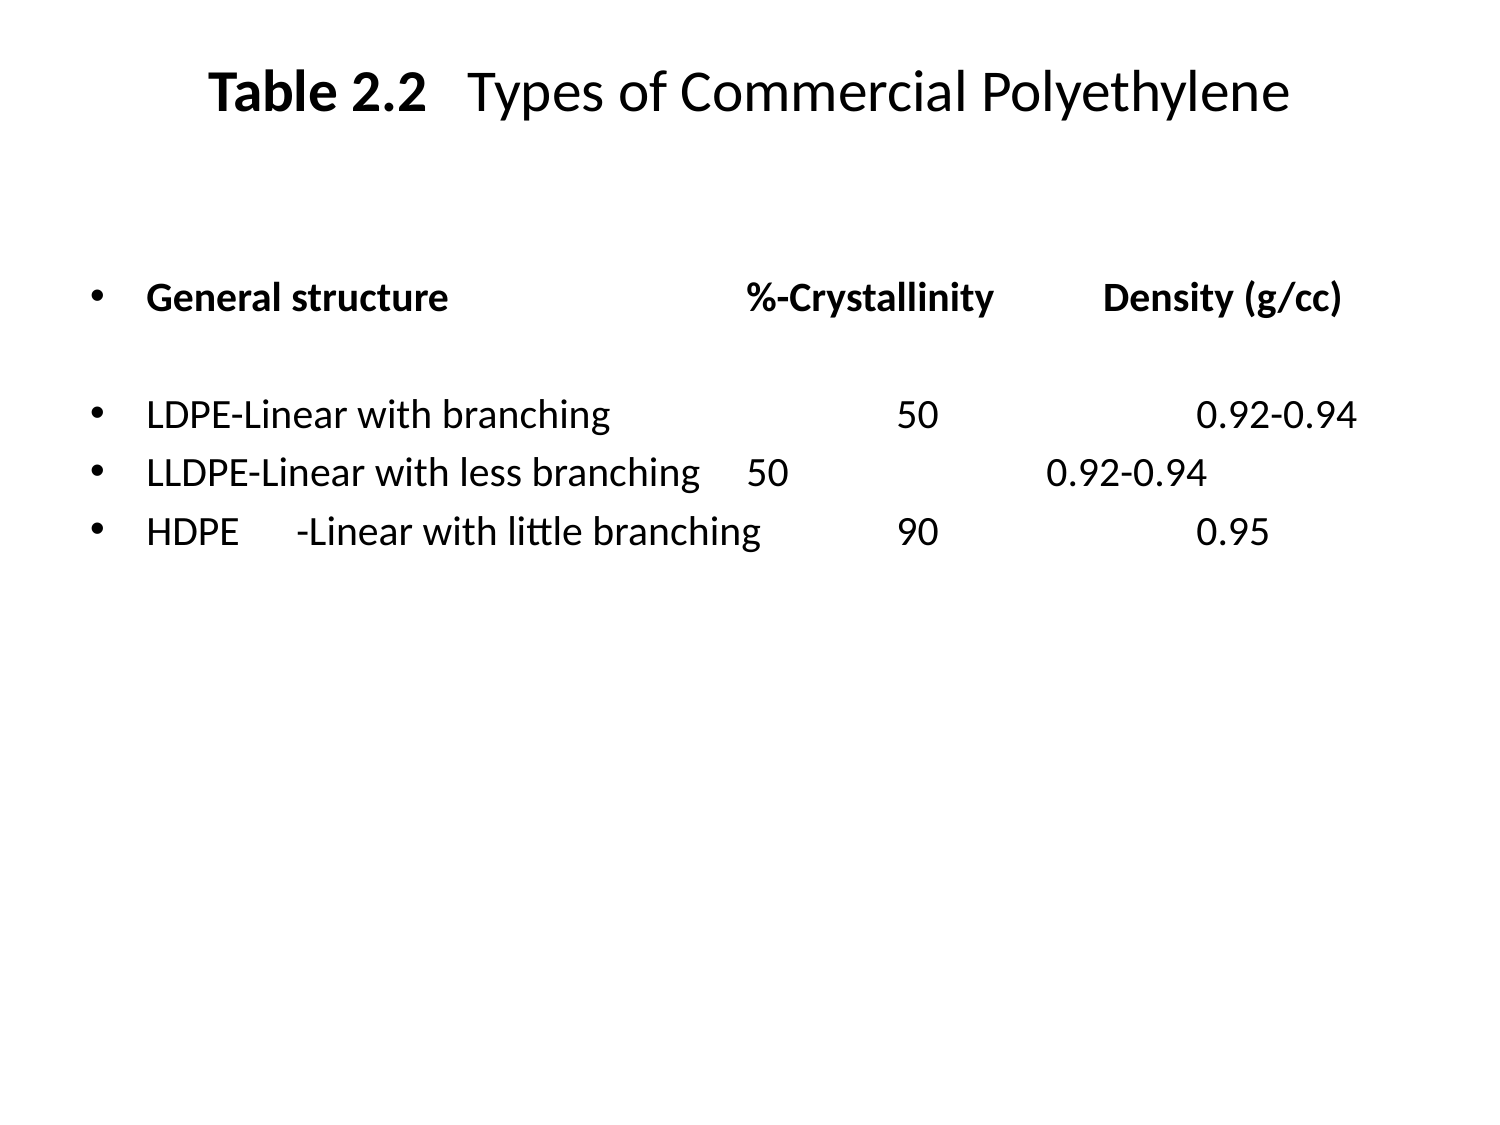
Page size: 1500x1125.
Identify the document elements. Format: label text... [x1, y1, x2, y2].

title Table 2.2 Types of Commercial Polyethylene [75, 45, 1425, 233]
list General structure %-Crystallinity Density (g/cc) LDPE-Linear with branching 50 0.92-0.94 LLDPE-Linear with less branching 50 0.92-0.94 HDPE -Linear with little branching 90 0.95 [75, 262, 1425, 1005]
